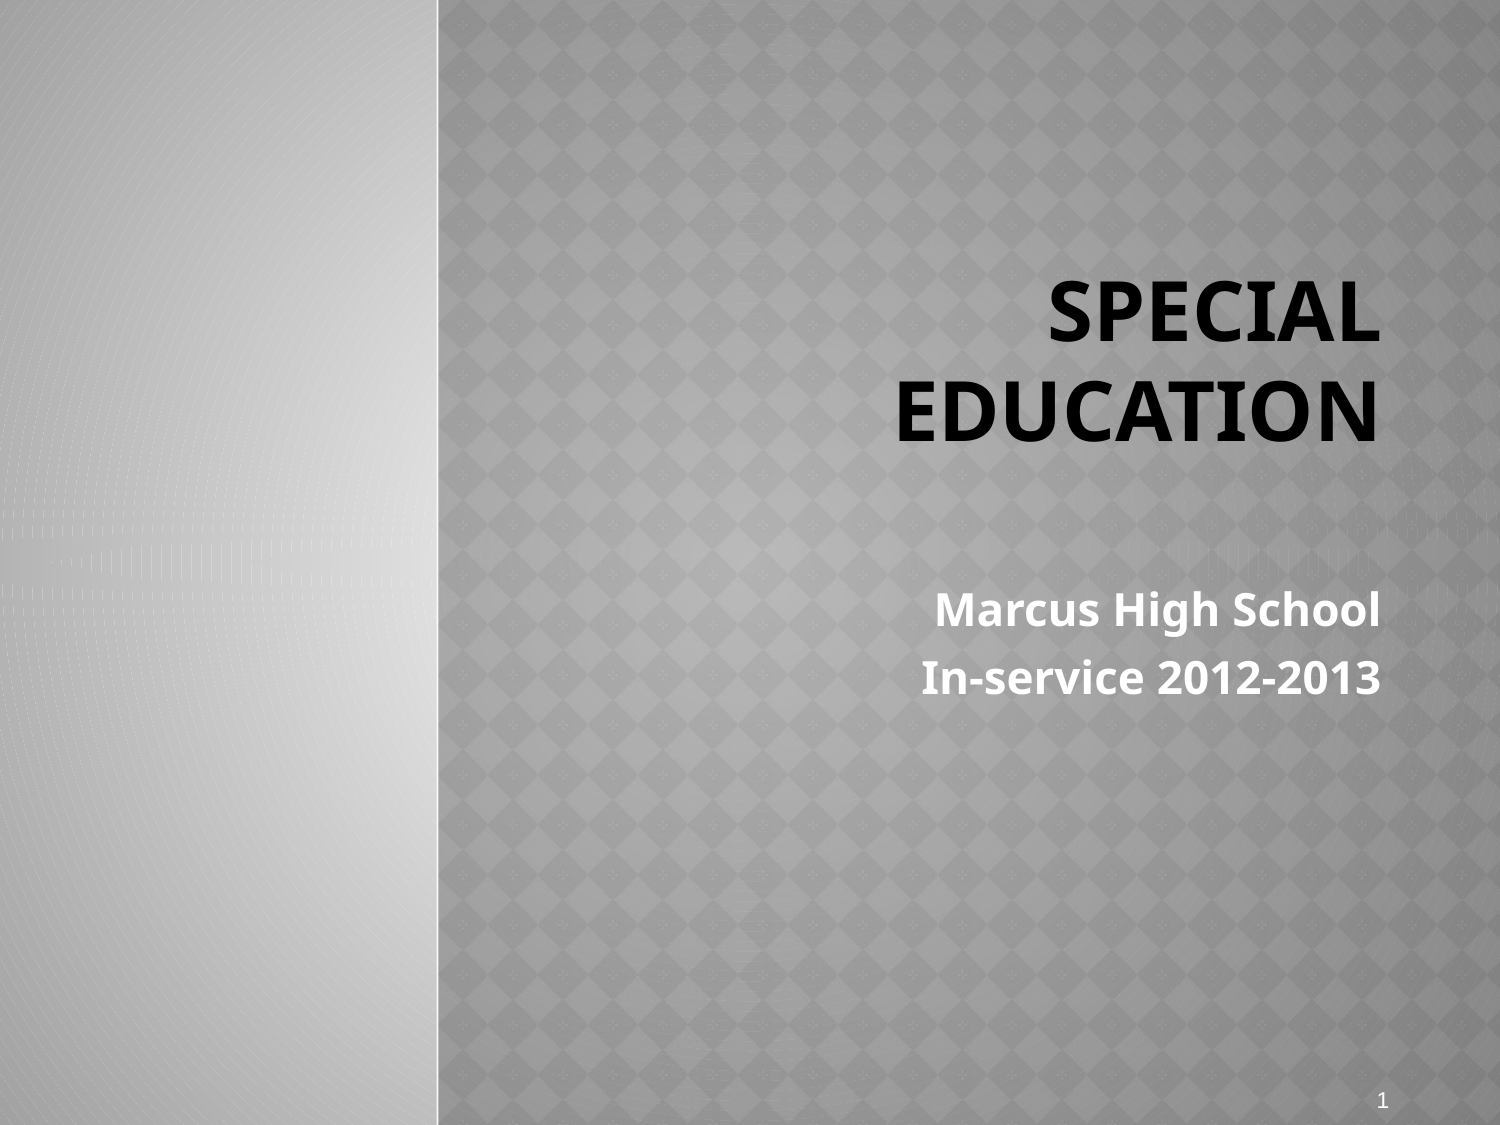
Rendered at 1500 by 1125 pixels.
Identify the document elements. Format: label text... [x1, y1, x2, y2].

subtitle Marcus High School In-service 2012-2013 [550, 580, 1390, 762]
slide_number 1 [1292, 1075, 1390, 1113]
title Special Education [552, 87, 1390, 558]
